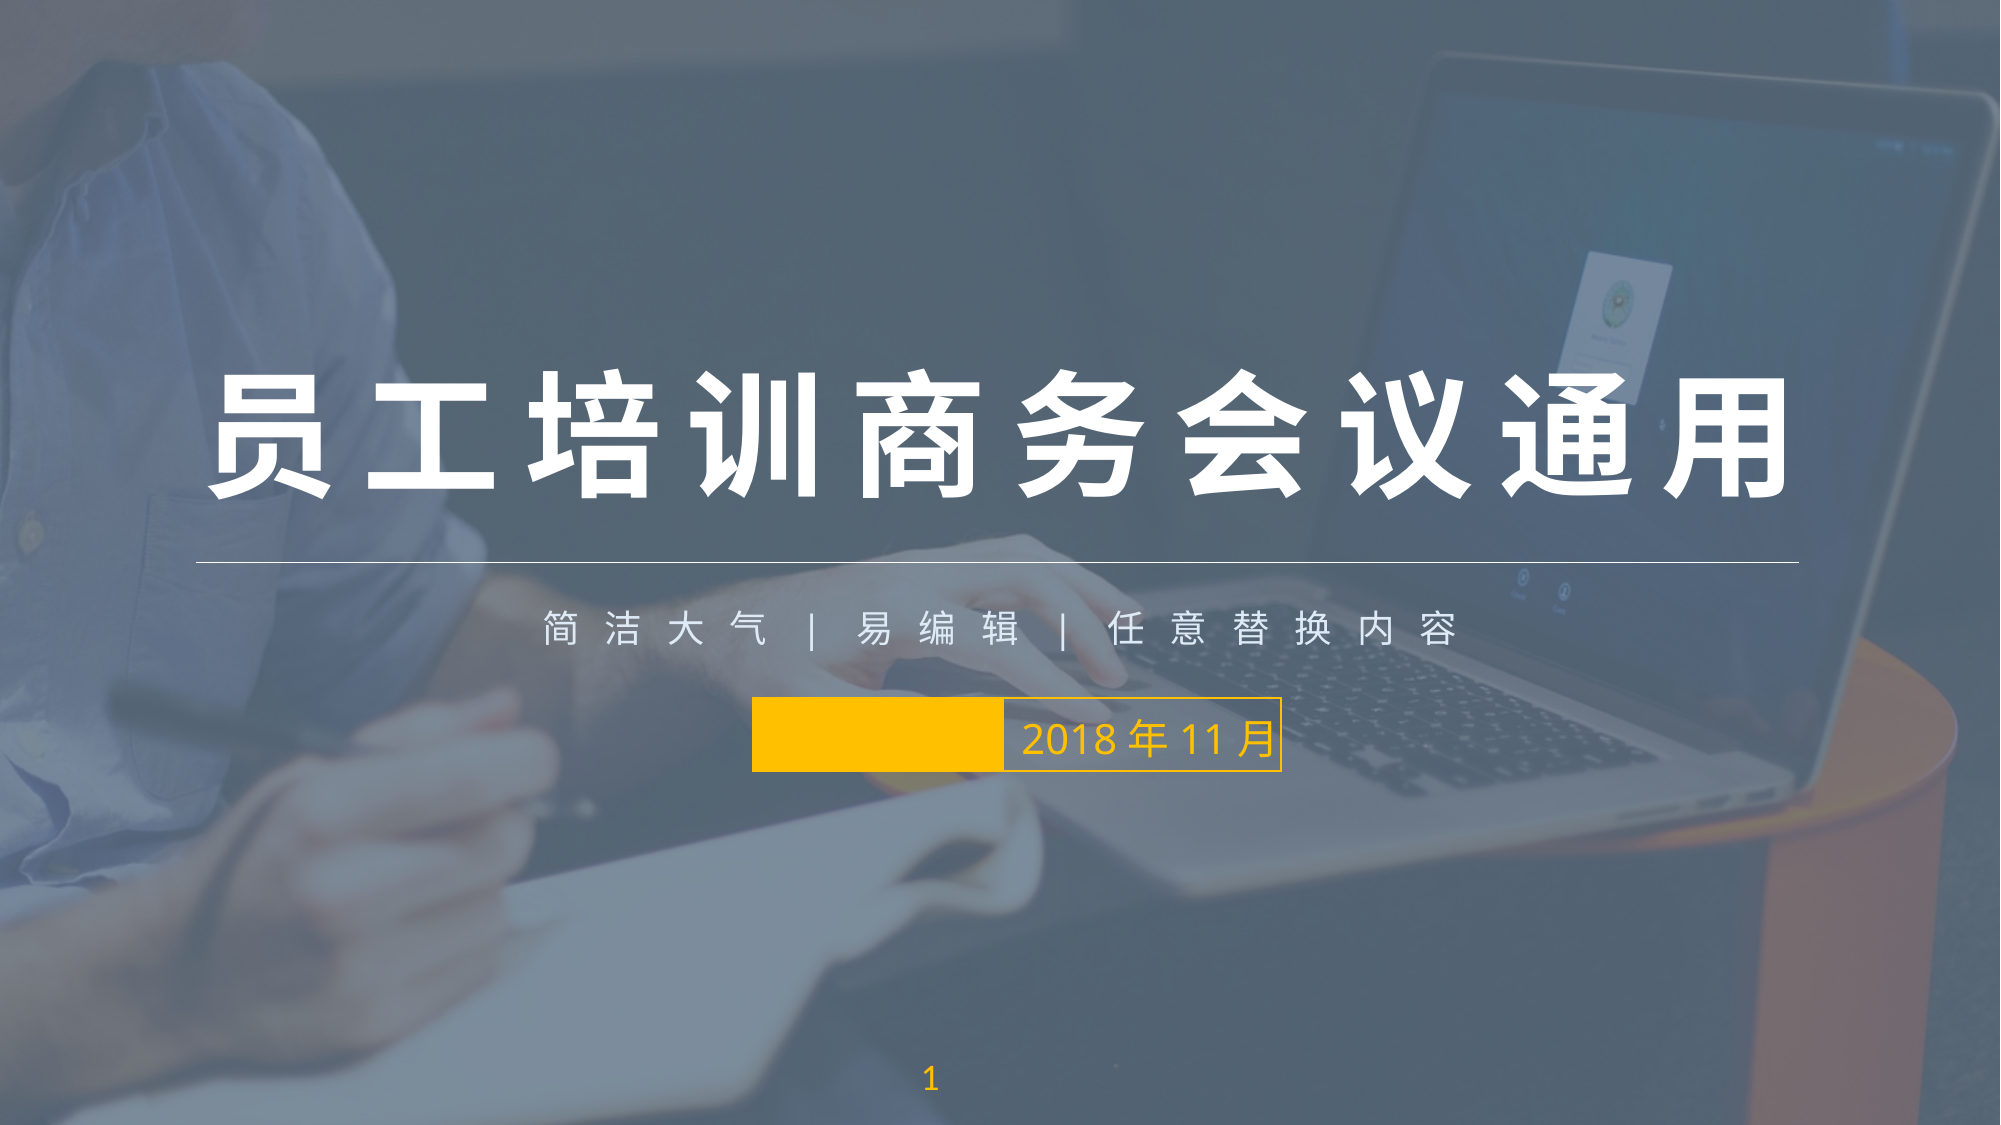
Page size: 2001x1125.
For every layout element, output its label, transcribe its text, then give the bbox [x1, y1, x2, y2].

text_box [752, 698, 1282, 771]
subtitle 简洁大气|易编辑|任意替换内容 [137, 602, 1863, 874]
title 员工培训商务会议通用 [137, 132, 1863, 525]
